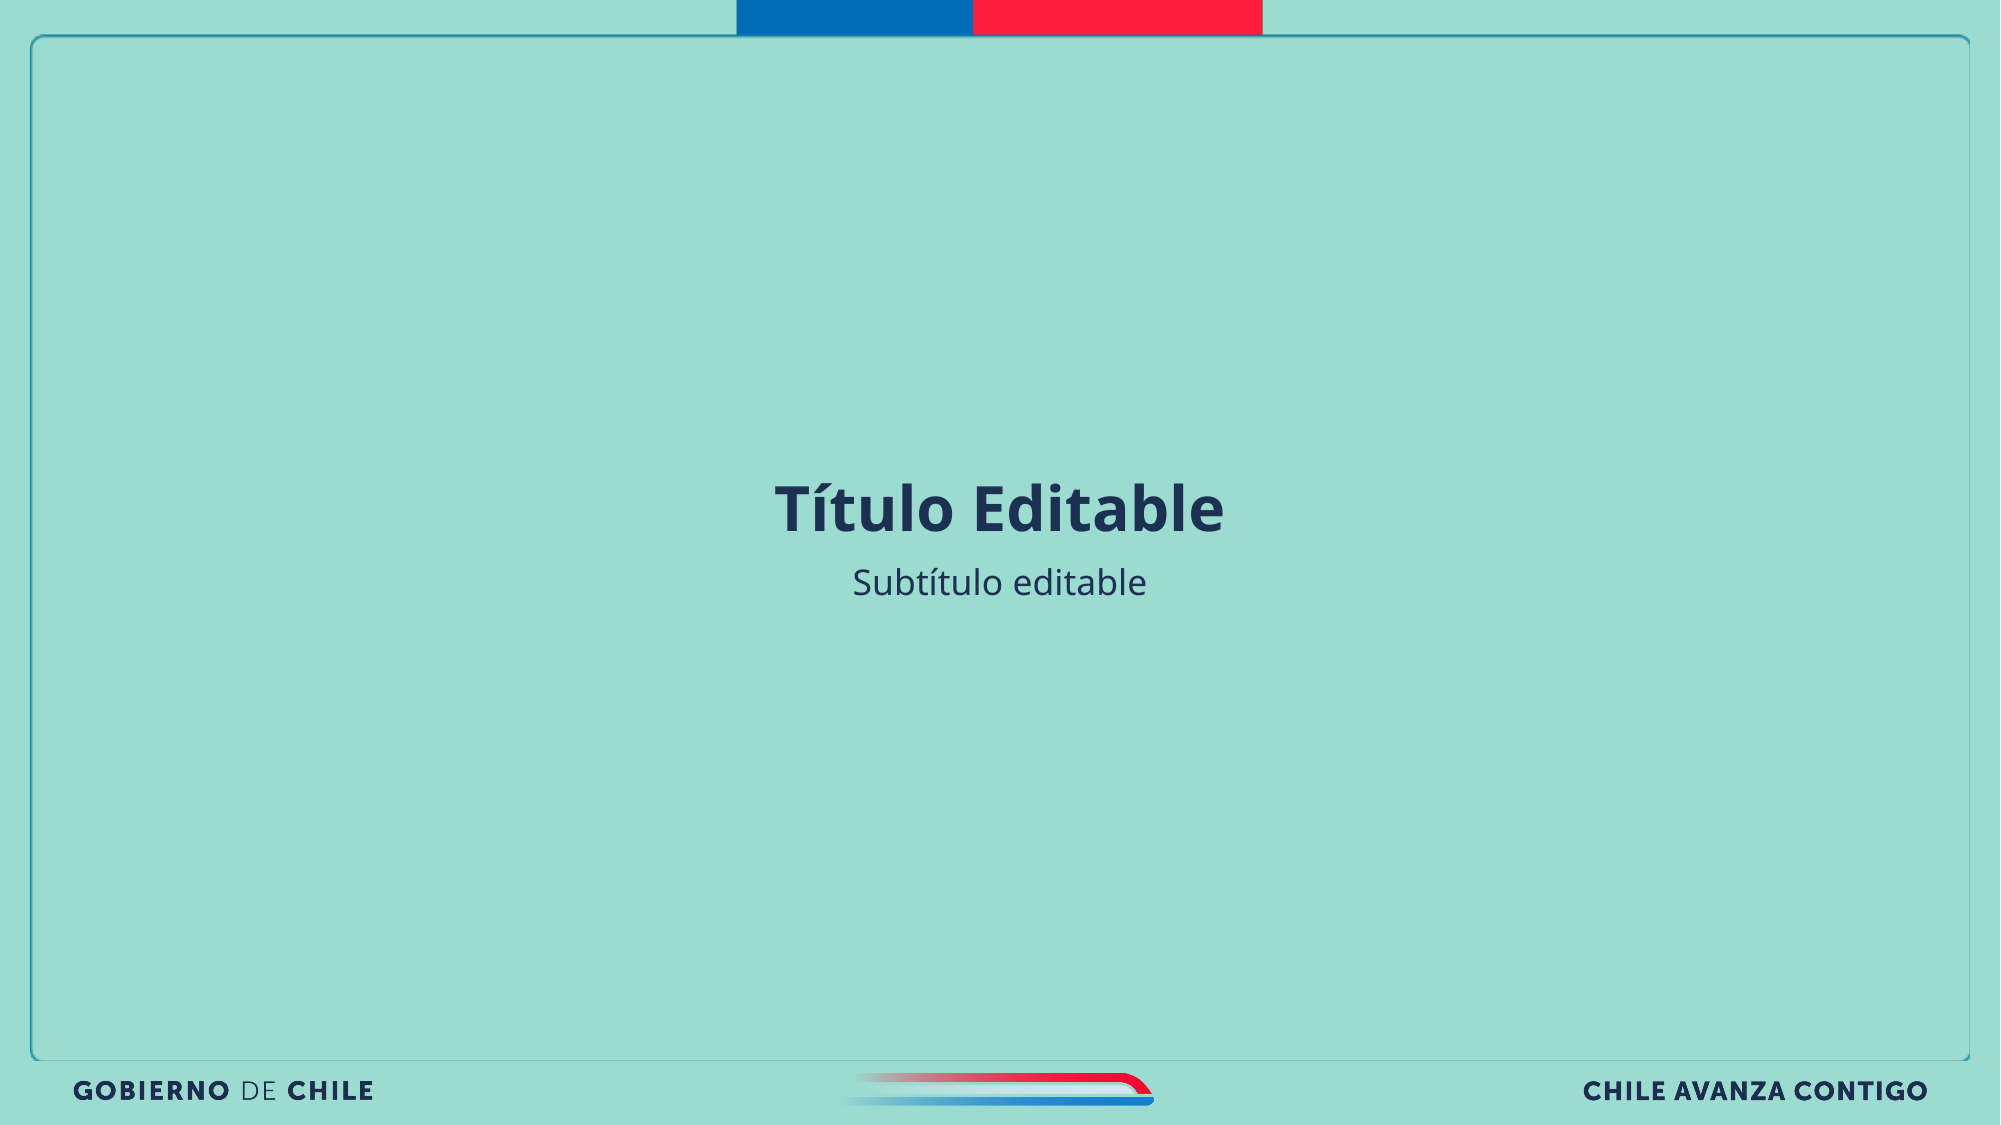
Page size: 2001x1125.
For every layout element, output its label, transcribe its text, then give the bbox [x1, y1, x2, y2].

text_box Título Editable [575, 461, 1424, 552]
picture [69, 1073, 1931, 1112]
text_box Subtítulo editable [837, 552, 1163, 610]
